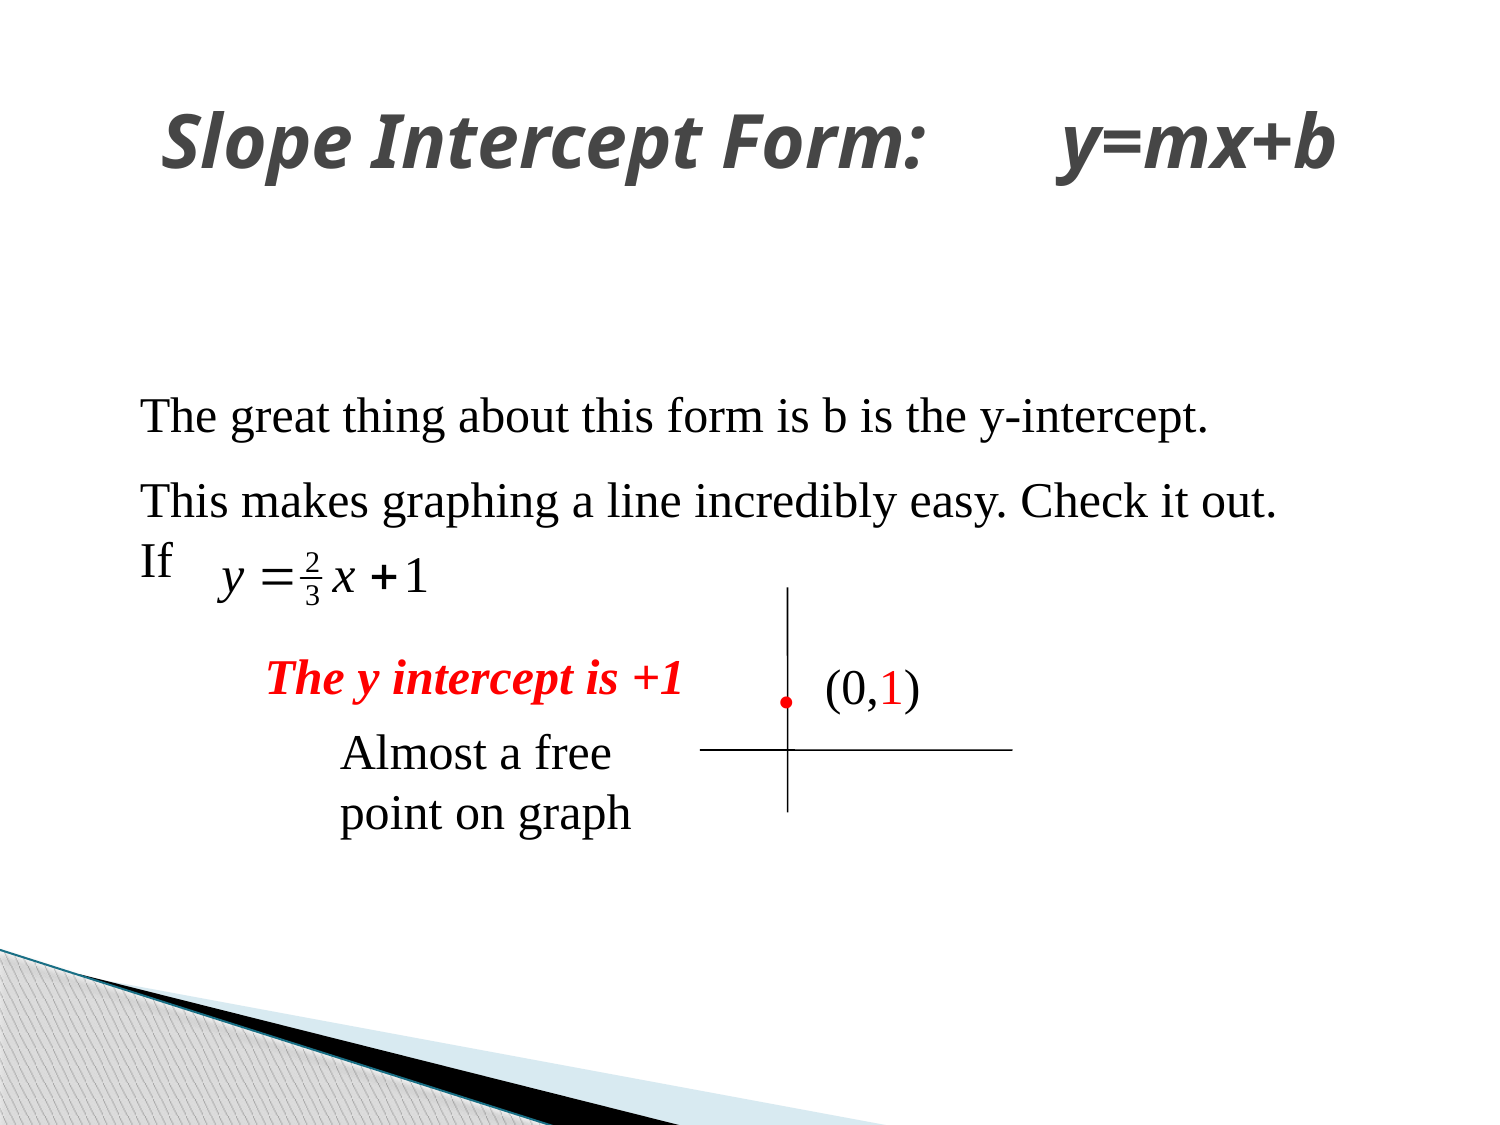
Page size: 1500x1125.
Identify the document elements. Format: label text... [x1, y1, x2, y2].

text_box • [762, 662, 810, 738]
text_box The great thing about this form is b is the y-intercept. This makes graphing a line incredibly easy. Check it out. If [124, 375, 1338, 765]
text_box Almost a free point on graph [324, 712, 663, 848]
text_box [210, 545, 430, 611]
text_box The y intercept is +1 [249, 637, 700, 713]
title Slope Intercept Form: y=mx+b [75, 45, 1425, 233]
text_box (0,1) [809, 647, 936, 723]
